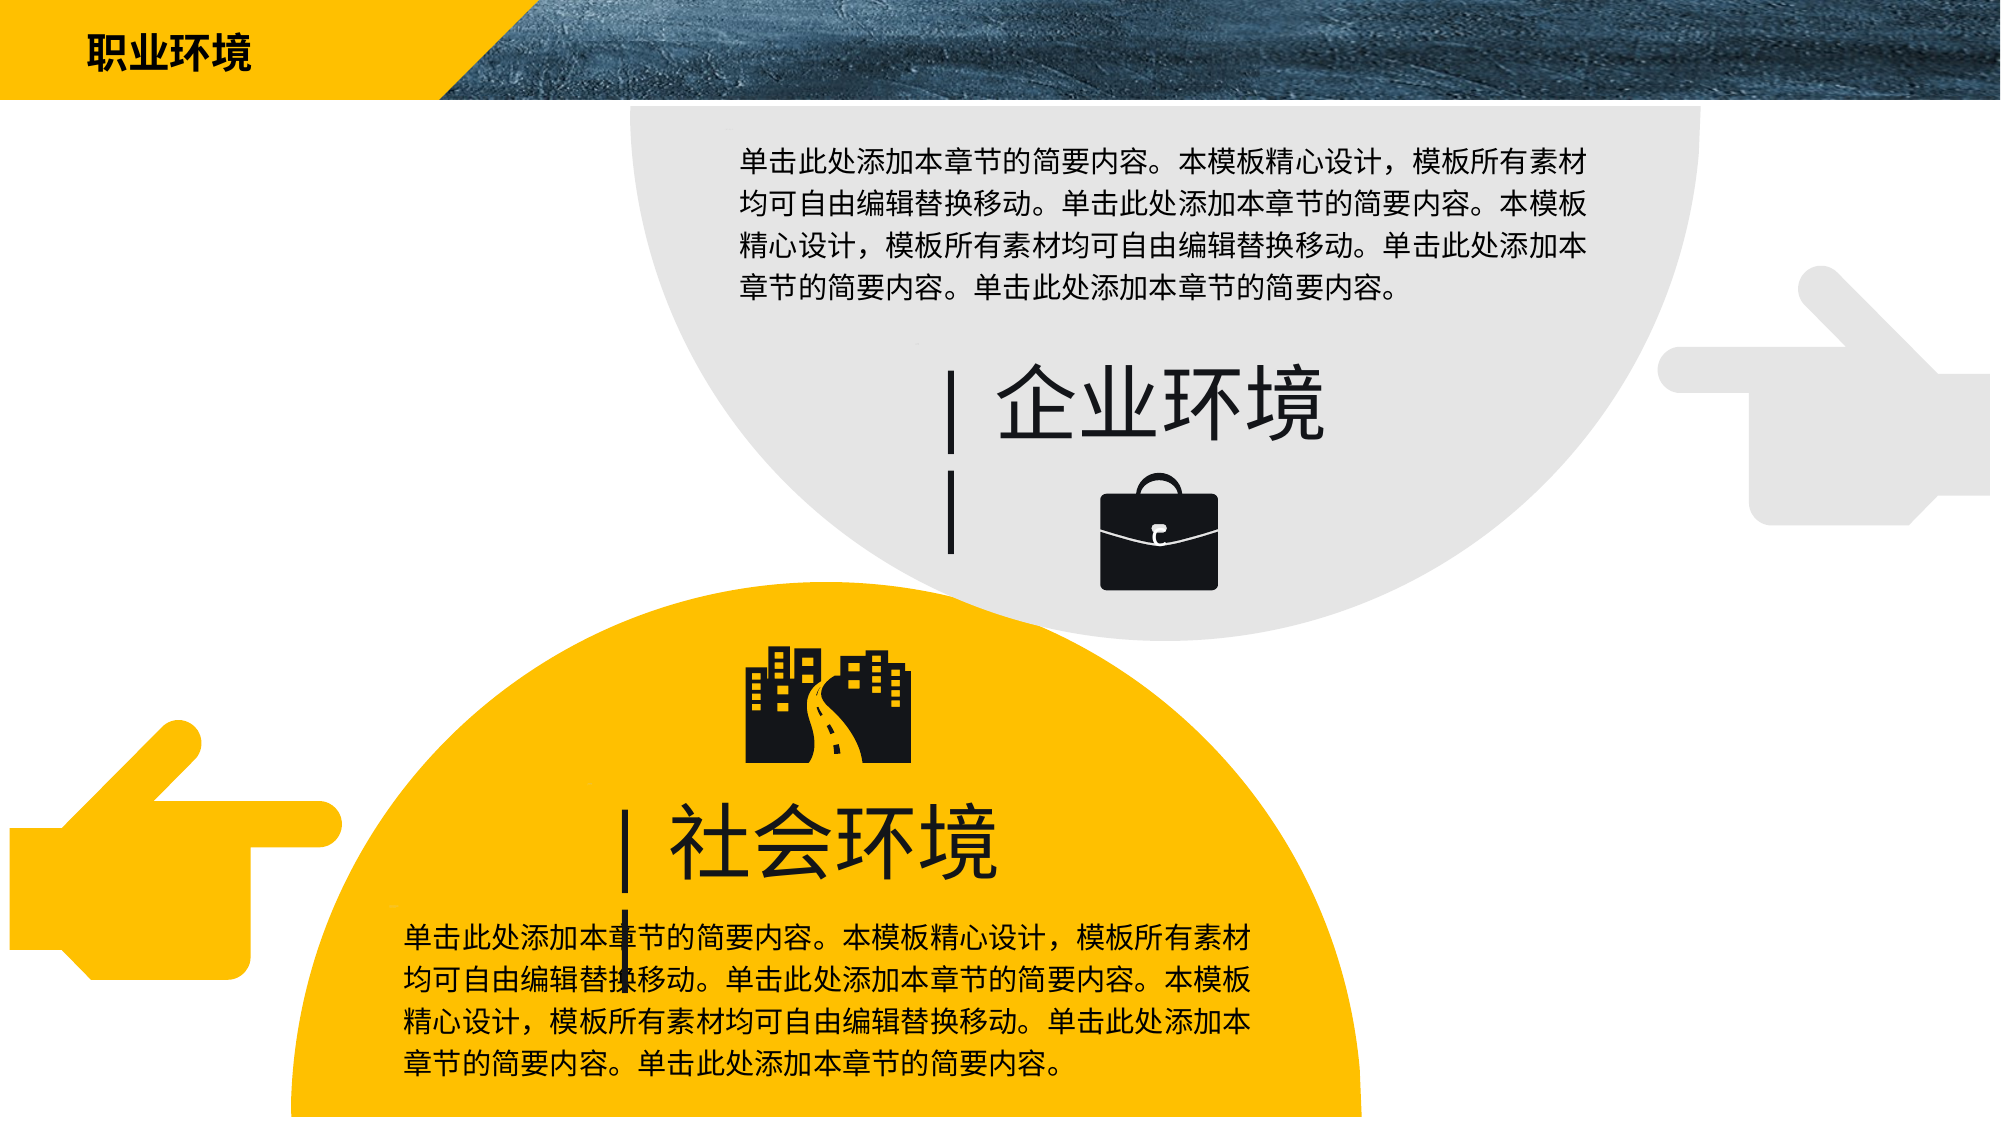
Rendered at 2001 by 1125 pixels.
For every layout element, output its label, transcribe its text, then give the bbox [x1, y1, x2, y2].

text_box [821, 650, 911, 763]
text_box [816, 706, 823, 717]
text_box [9, 720, 342, 980]
text_box 单击此处添加本章节的简要内容。本模板精心设计，模板所有素材均可自由编辑替换移动。单击此处添加本章节的简要内容。本模板精心设计，模板所有素材均可自由编辑替换移动。单击此处添加本章节的简要内容。单击此处添加本章节的简要内容。 [389, 905, 1290, 1088]
text_box 单击此处添加本章节的简要内容。本模板精心设计，模板所有素材均可自由编辑替换移动。单击此处添加本章节的简要内容。本模板精心设计，模板所有素材均可自由编辑替换移动。单击此处添加本章节的简要内容。单击此处添加本章节的简要内容。 [724, 128, 1626, 312]
text_box |社会环境| [587, 783, 1078, 998]
text_box [629, 105, 1702, 642]
text_box 职业环境 [71, 19, 674, 84]
text_box [1657, 265, 1990, 526]
text_box |企业环境| [914, 343, 1405, 559]
text_box [745, 646, 822, 763]
picture [440, 0, 2001, 100]
text_box [289, 580, 1363, 1118]
text_box c [1099, 559, 1219, 592]
